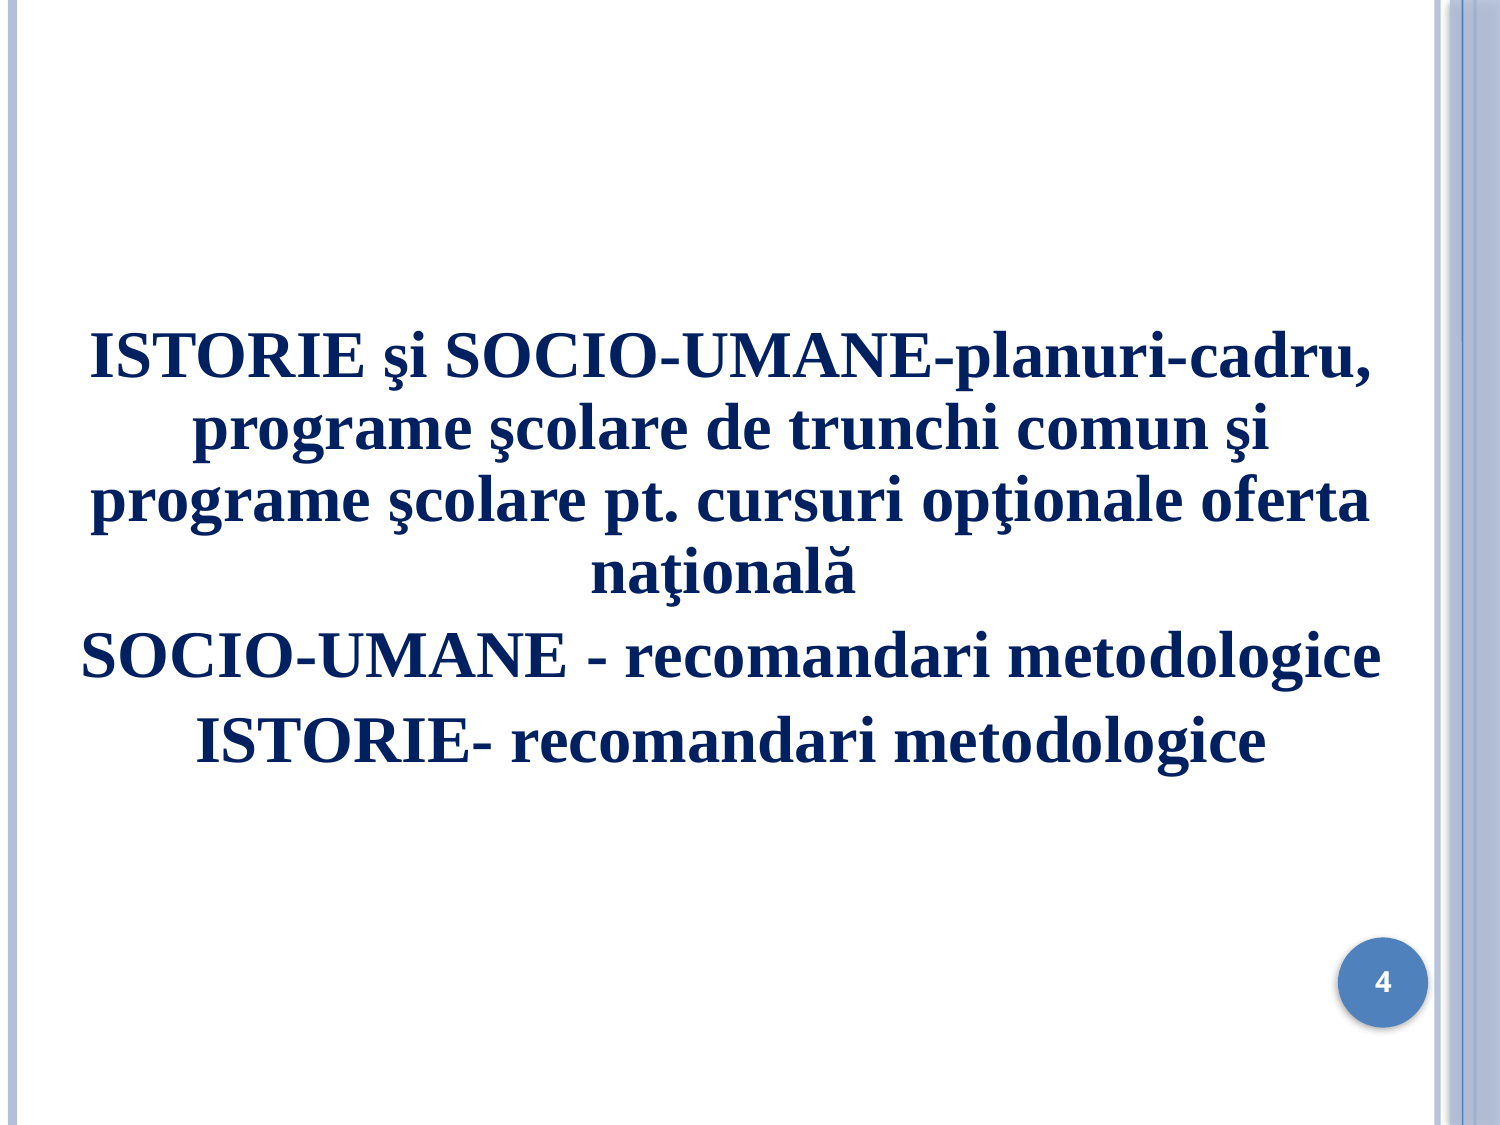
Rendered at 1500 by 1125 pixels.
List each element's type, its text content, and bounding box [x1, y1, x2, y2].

slide_number 4 [1333, 940, 1434, 1026]
list ISTORIE şi SOCIO-UMANE-planuri-cadru, programe şcolare de trunchi comun şi programe şcolare pt. cursuri opţionale oferta naţională SOCIO-UMANE - recomandari metodologice ISTORIE- recomandari metodologice [30, 312, 1434, 813]
